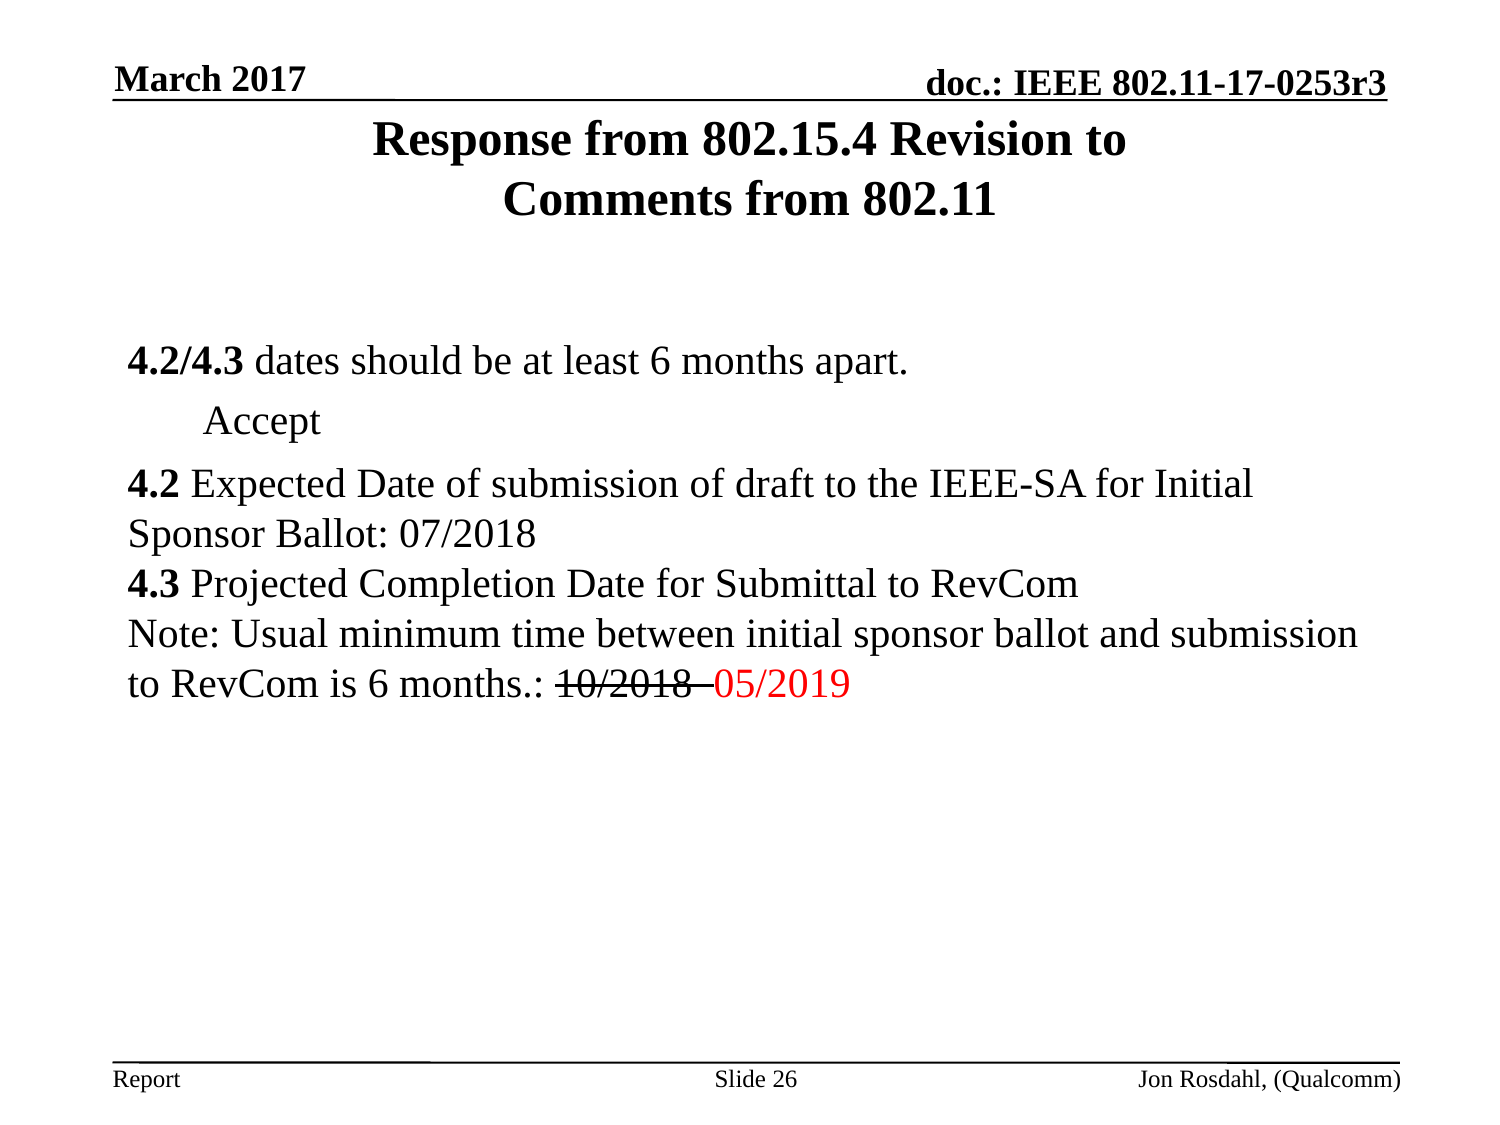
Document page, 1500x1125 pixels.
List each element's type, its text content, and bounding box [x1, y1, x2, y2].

slide_number Slide 26 [712, 1061, 800, 1123]
footer Jon Rosdahl, (Qualcomm) [878, 1061, 1402, 1093]
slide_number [114, 54, 423, 100]
list 4.2/4.3 dates should be at least 6 months apart. Accept 4.2 Expected Date of submission of draft to the IEEE-SA for Initial Sponsor Ballot: 07/2018 4.3 Projected Completion Date for Submittal to RevCom Note: Usual minimum time between initial sponsor ballot and submission to RevCom is 6 months.: 10/2018 05/2019 [112, 324, 1388, 1000]
title Response from 802.15.4 Revision to Comments from 802.11 [112, 99, 1388, 232]
